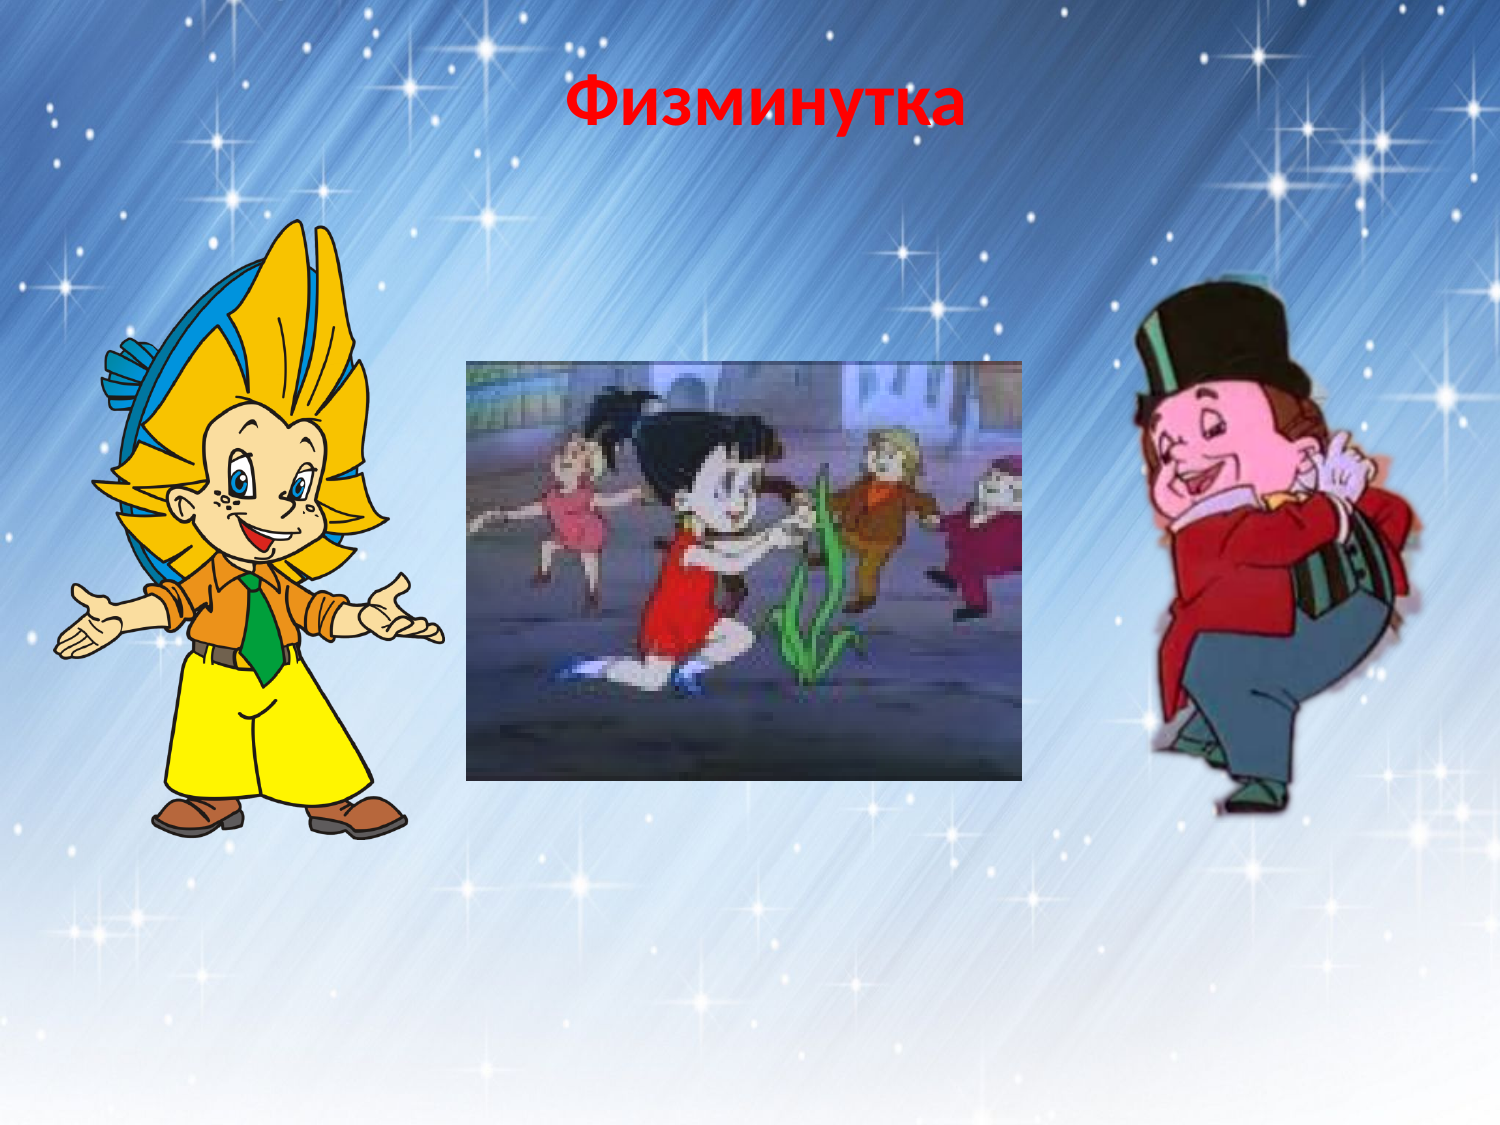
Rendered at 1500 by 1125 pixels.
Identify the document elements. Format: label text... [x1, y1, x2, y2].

picture [0, 0, 1500, 1125]
text_box Физминутка [550, 42, 983, 148]
